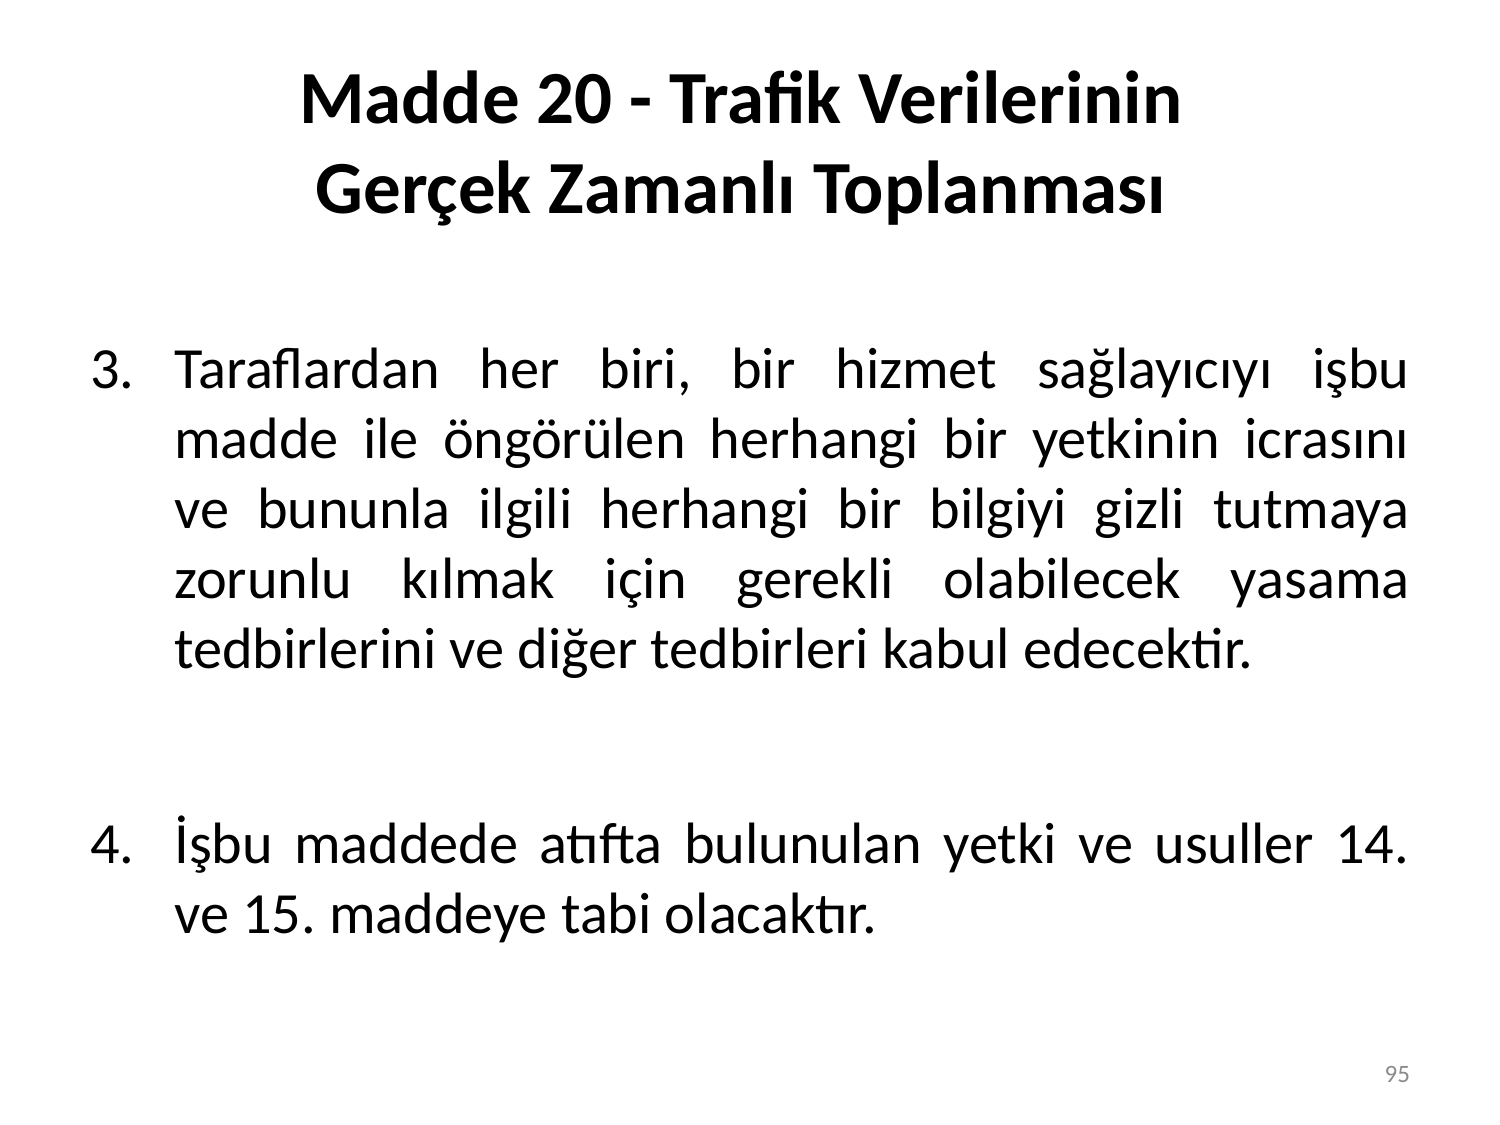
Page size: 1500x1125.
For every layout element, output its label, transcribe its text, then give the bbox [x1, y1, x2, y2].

slide_number 95 [1074, 1042, 1425, 1103]
list Taraflardan her biri, bir hizmet sağlayıcıyı işbu madde ile öngörülen herhangi bir yetkinin icrasını ve bununla ilgili herhangi bir bilgiyi gizli tutmaya zorunlu kılmak için gerekli olabilecek yasama tedbirlerini ve diğer tedbirleri kabul edecektir. İşbu maddede atıfta bulunulan yetki ve usuller 14. ve 15. maddeye tabi olacaktır. [74, 322, 1426, 1006]
title Madde 20 - Trafik Verilerinin Gerçek Zamanlı Toplanması [74, 44, 1426, 233]
